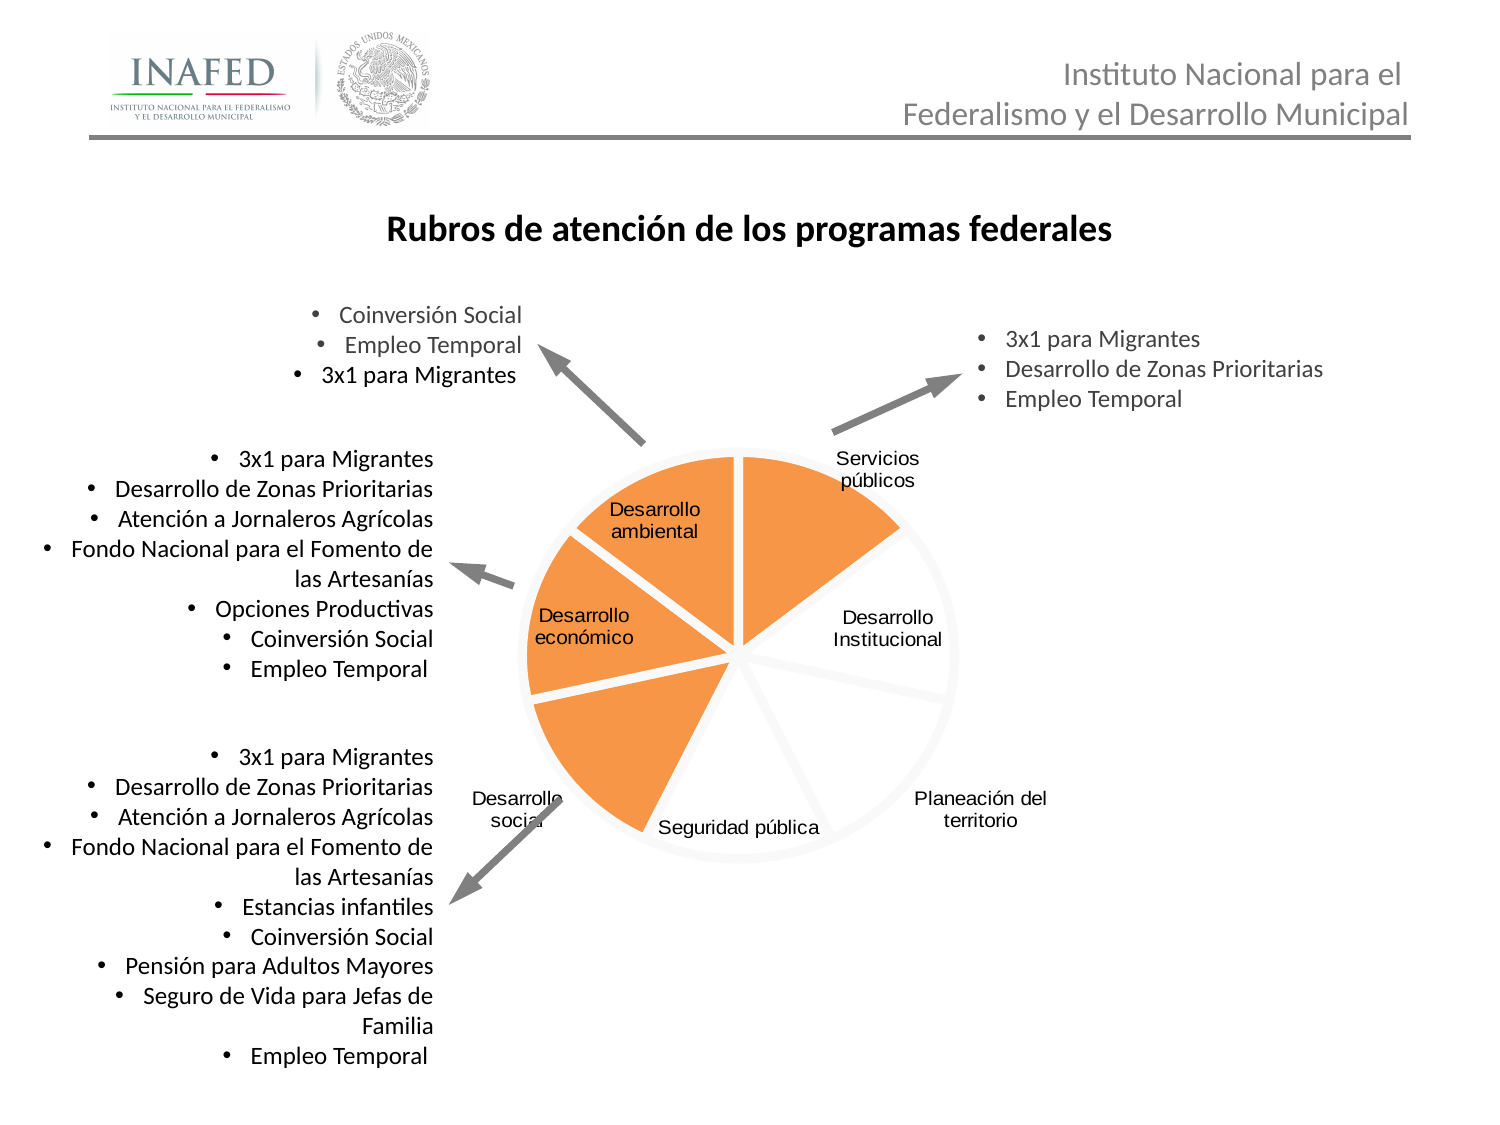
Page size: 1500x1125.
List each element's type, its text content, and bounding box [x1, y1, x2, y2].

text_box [832, 373, 963, 433]
chart [383, 420, 1134, 871]
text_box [448, 798, 562, 906]
picture [110, 30, 430, 128]
text_box Rubros de atención de los programas federales [88, 196, 1412, 257]
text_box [537, 343, 644, 445]
text_box 3x1 para Migrantes Desarrollo de Zonas Prioritarias Empleo Temporal [961, 301, 1390, 435]
text_box 3x1 para Migrantes Desarrollo de Zonas Prioritarias Atención a Jornaleros Agrícolas Fondo Nacional para el Fomento de las Artesanías Estancias infantiles Coinversión Social Pensión para Adultos Mayores Seguro de Vida para Jefas de Familia Empleo Temporal [21, 749, 451, 1061]
text_box 3x1 para Migrantes Desarrollo de Zonas Prioritarias Atención a Jornaleros Agrícolas Fondo Nacional para el Fomento de las Artesanías Opciones Productivas Coinversión Social Empleo Temporal [21, 442, 378, 683]
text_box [448, 562, 514, 587]
text_box Coinversión Social Empleo Temporal 3x1 para Migrantes [110, 300, 539, 387]
